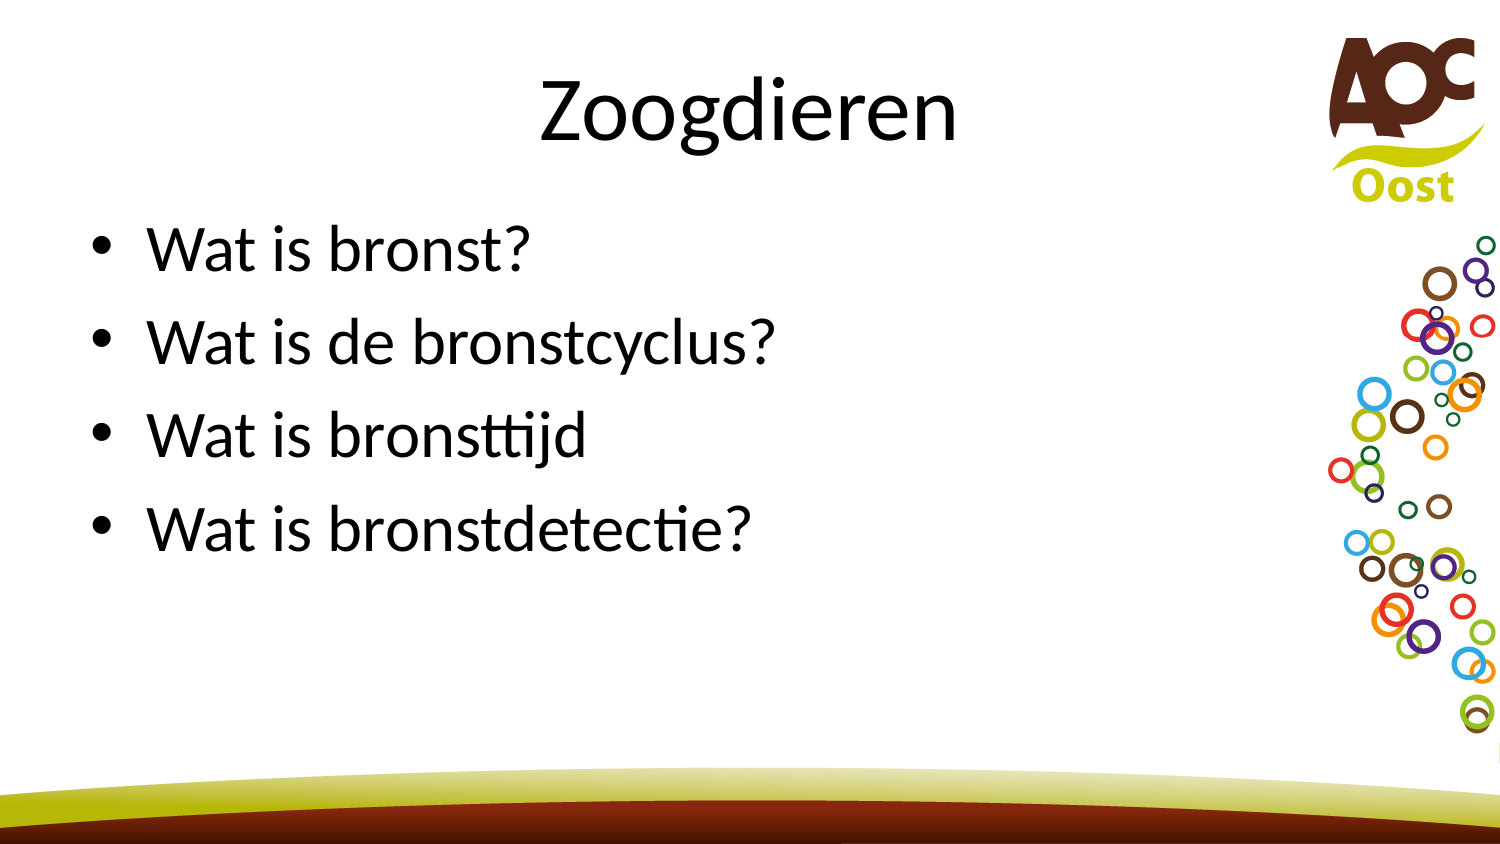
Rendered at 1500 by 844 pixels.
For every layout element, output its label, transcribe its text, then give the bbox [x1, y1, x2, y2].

list Wat is bronst? Wat is de bronstcyclus? Wat is bronsttijd Wat is bronstdetectie? [75, 196, 1425, 754]
picture [0, 0, 1500, 844]
title Zoogdieren [75, 33, 1425, 175]
